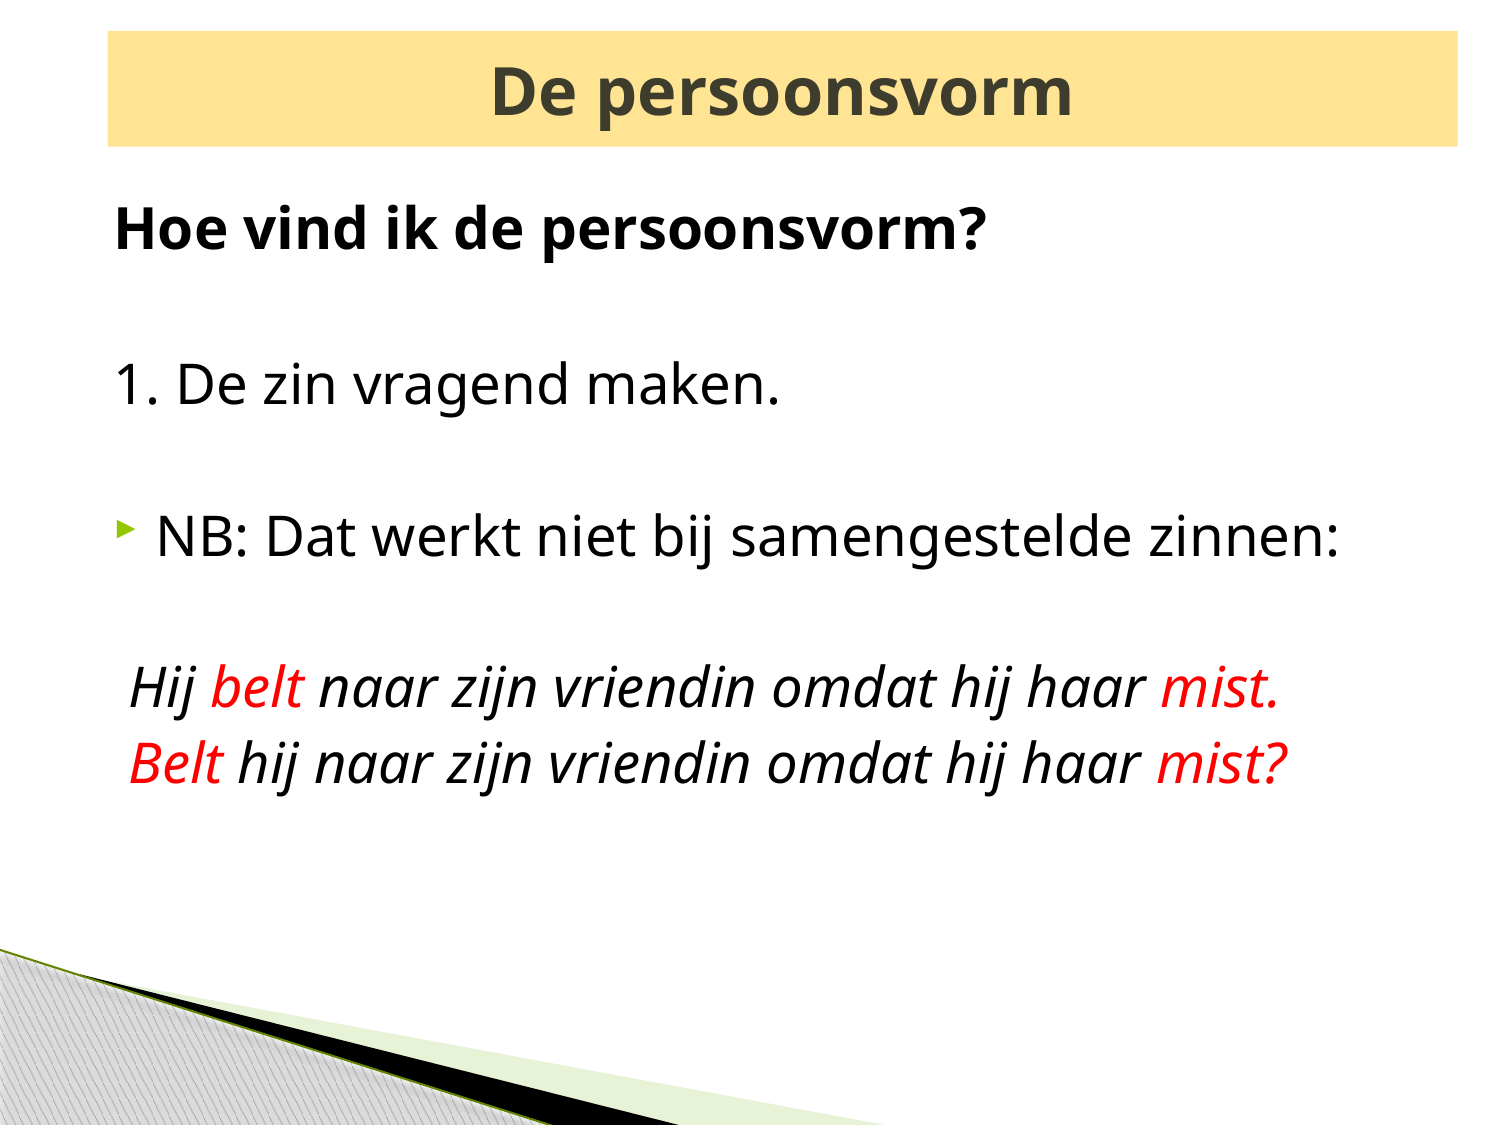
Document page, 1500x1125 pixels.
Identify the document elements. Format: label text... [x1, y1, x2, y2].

list Hoe vind ik de persoonsvorm? 1. De zin vragend maken. NB: Dat werkt niet bij samengestelde zinnen: Hij belt naar zijn vriendin omdat hij haar mist. Belt hij naar zijn vriendin omdat hij haar mist? [80, 184, 1431, 984]
title De persoonsvorm [107, 30, 1458, 147]
